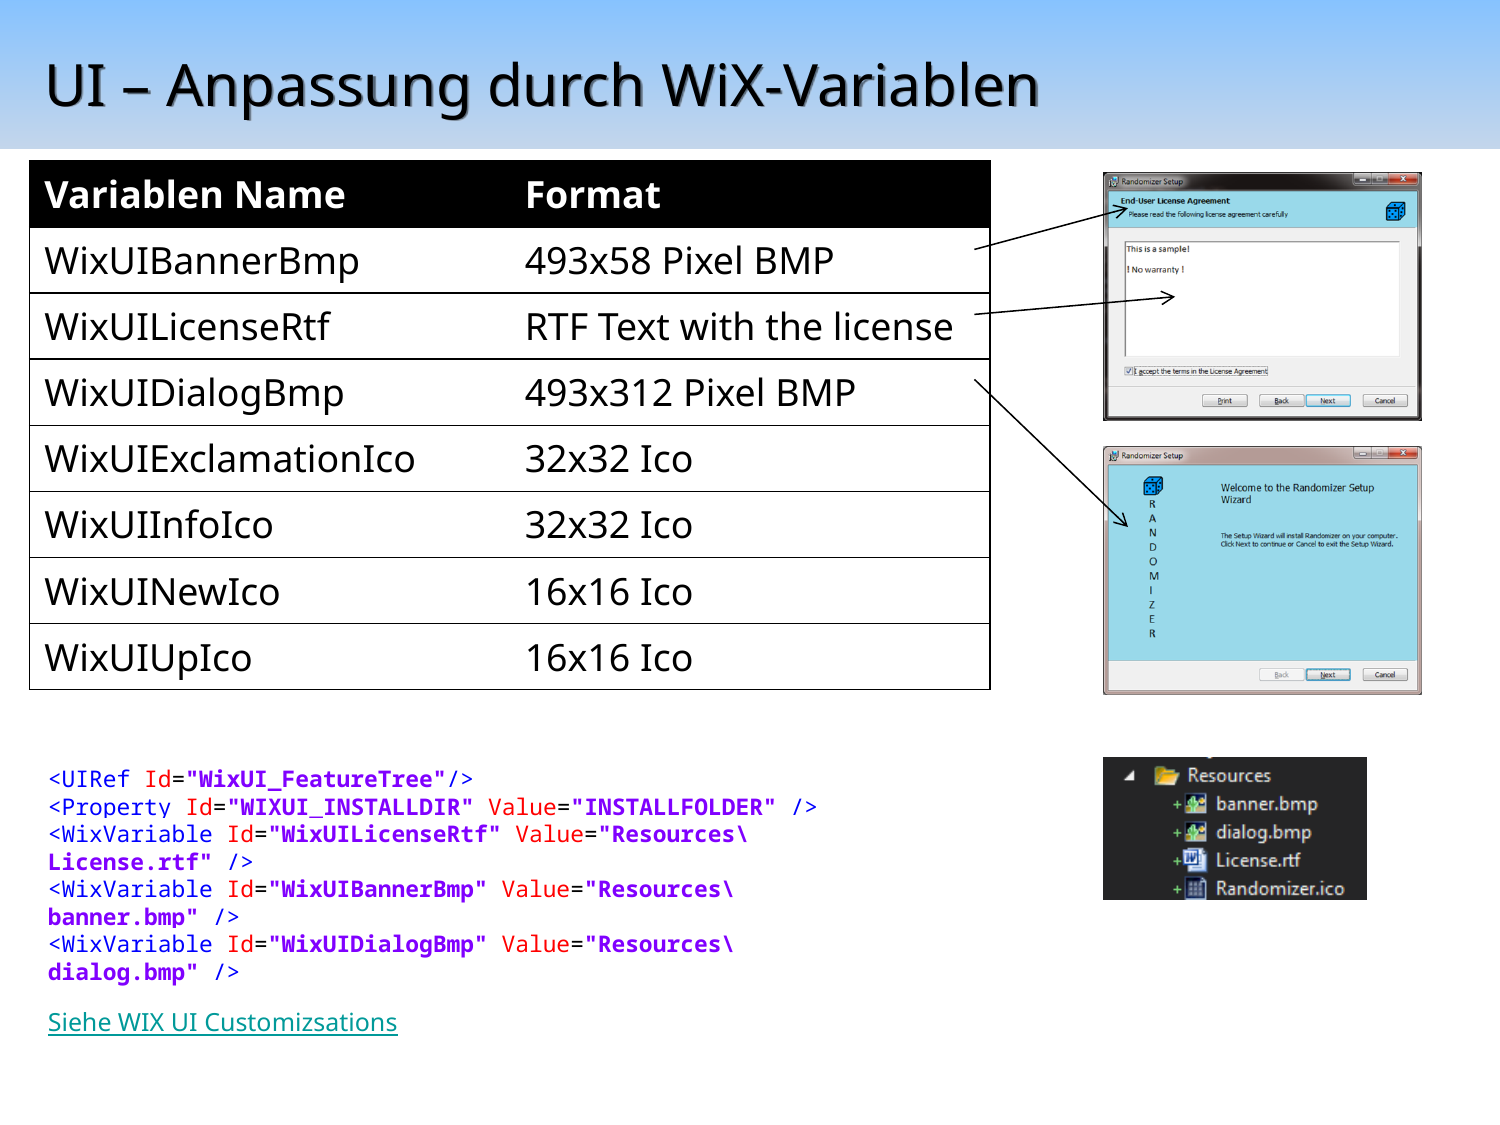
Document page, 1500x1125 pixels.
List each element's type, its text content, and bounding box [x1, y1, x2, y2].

table_header Format [510, 162, 989, 226]
table_cell WixUIDialogBmp [30, 360, 510, 425]
picture [1103, 757, 1367, 900]
table_header Variablen Name [30, 162, 510, 226]
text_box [974, 296, 1176, 315]
table_cell WixUIUpIco [30, 624, 510, 689]
table_cell 493x312 Pixel BMP [510, 360, 989, 425]
table_cell 16x16 Ico [510, 624, 989, 689]
title UI – Anpassung durch WiX-Variablen [29, 29, 1471, 138]
table_cell 32x32 Ico [510, 492, 989, 557]
table_cell 16x16 Ico [510, 558, 989, 623]
table_cell WixUIBannerBmp [30, 228, 510, 292]
table_cell RTF Text with the license [510, 294, 989, 358]
picture [1103, 446, 1422, 695]
table_cell WixUIInfoIco [30, 492, 510, 557]
table_cell WixUILicenseRtf [30, 294, 510, 358]
table_cell WixUINewIco [30, 558, 510, 623]
table_cell 493x58 Pixel BMP [510, 228, 989, 292]
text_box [974, 207, 1129, 250]
text_box <UIRef Id="WixUI_FeatureTree"/> <Property Id="WIXUI_INSTALLDIR" Value="INSTALLFOLDER" /> <WixVariable Id="WixUILicenseRtf" Value="Resources\License.rtf" /> <WixVariable Id="WixUIBannerBmp" Value="Resources\banner.bmp" /> <WixVariable Id="WixUIDialogBmp" Value="Resources\dialog.bmp" /> [33, 757, 896, 992]
text_box Siehe WIX UI Customizsations [33, 999, 784, 1049]
table_cell 32x32 Ico [510, 426, 971, 491]
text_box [974, 379, 1129, 528]
picture [1103, 172, 1422, 421]
table_cell WixUIExclamationIco [30, 426, 510, 491]
